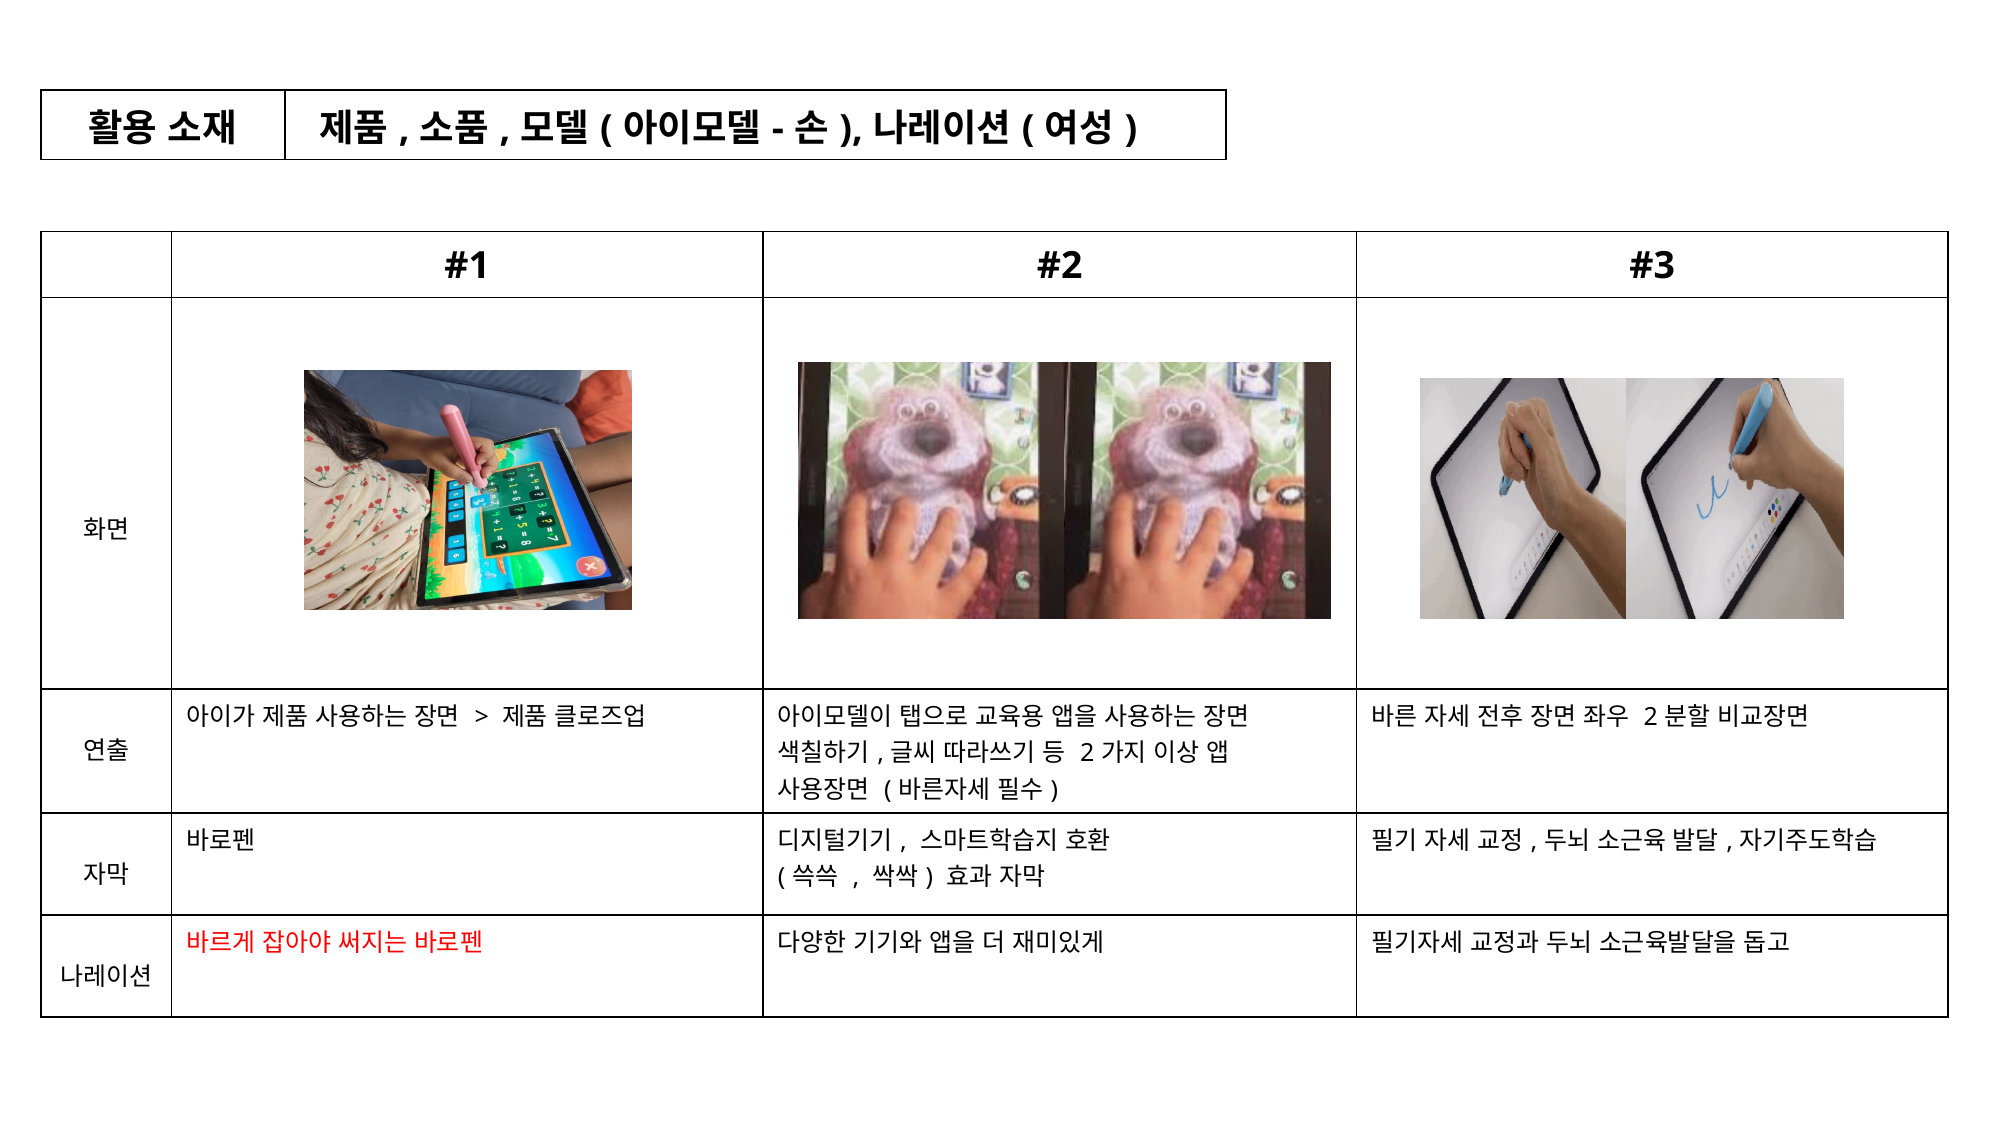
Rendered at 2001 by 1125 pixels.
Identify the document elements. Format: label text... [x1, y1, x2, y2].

table_header #2 [764, 232, 1356, 297]
table_cell 다양한 기기와 앱을 더 재미있게 [764, 916, 1356, 1016]
picture [798, 362, 1331, 619]
table_cell 아이가 제품 사용하는 장면 > 제품 클로즈업 [172, 690, 762, 812]
table_cell 나레이션 [42, 916, 171, 1016]
table_cell 필기자세 교정과 두뇌 소근육발달을 돕고 [1357, 916, 1947, 1016]
table_cell 필기 자세 교정,두뇌 소근육 발달,자기주도학습 [1357, 814, 1947, 914]
table_header 활용 소재 [42, 91, 284, 159]
table_cell 바른 자세 전후 장면 좌우 2분할 비교장면 [1357, 690, 1947, 812]
picture [304, 370, 632, 610]
table_header 제품,소품,모델(아이모델-손),나레이션(여성) [286, 91, 1225, 159]
table_header [42, 232, 171, 297]
picture [1420, 378, 1844, 619]
table_cell 화면 [42, 298, 171, 688]
table_cell [172, 298, 762, 688]
table_cell 바로펜 [172, 814, 762, 914]
table_cell 디지털기기, 스마트학습지 호환 (쓱쓱 , 싹싹) 효과 자막 [764, 814, 1356, 914]
table_cell 아이모델이 탭으로 교육용 앱을 사용하는 장면 색칠하기,글씨 따라쓰기 등 2가지 이상 앱 사용장면 (바른자세 필수) [764, 690, 1356, 812]
table_cell [1357, 298, 1947, 688]
table_header #3 [1357, 232, 1947, 297]
table_cell 자막 [42, 814, 171, 914]
table_header #1 [172, 232, 762, 297]
table_cell 연출 [42, 690, 171, 812]
table_cell 바르게 잡아야 써지는 바로펜 [172, 916, 762, 1016]
table_cell [764, 298, 1356, 688]
